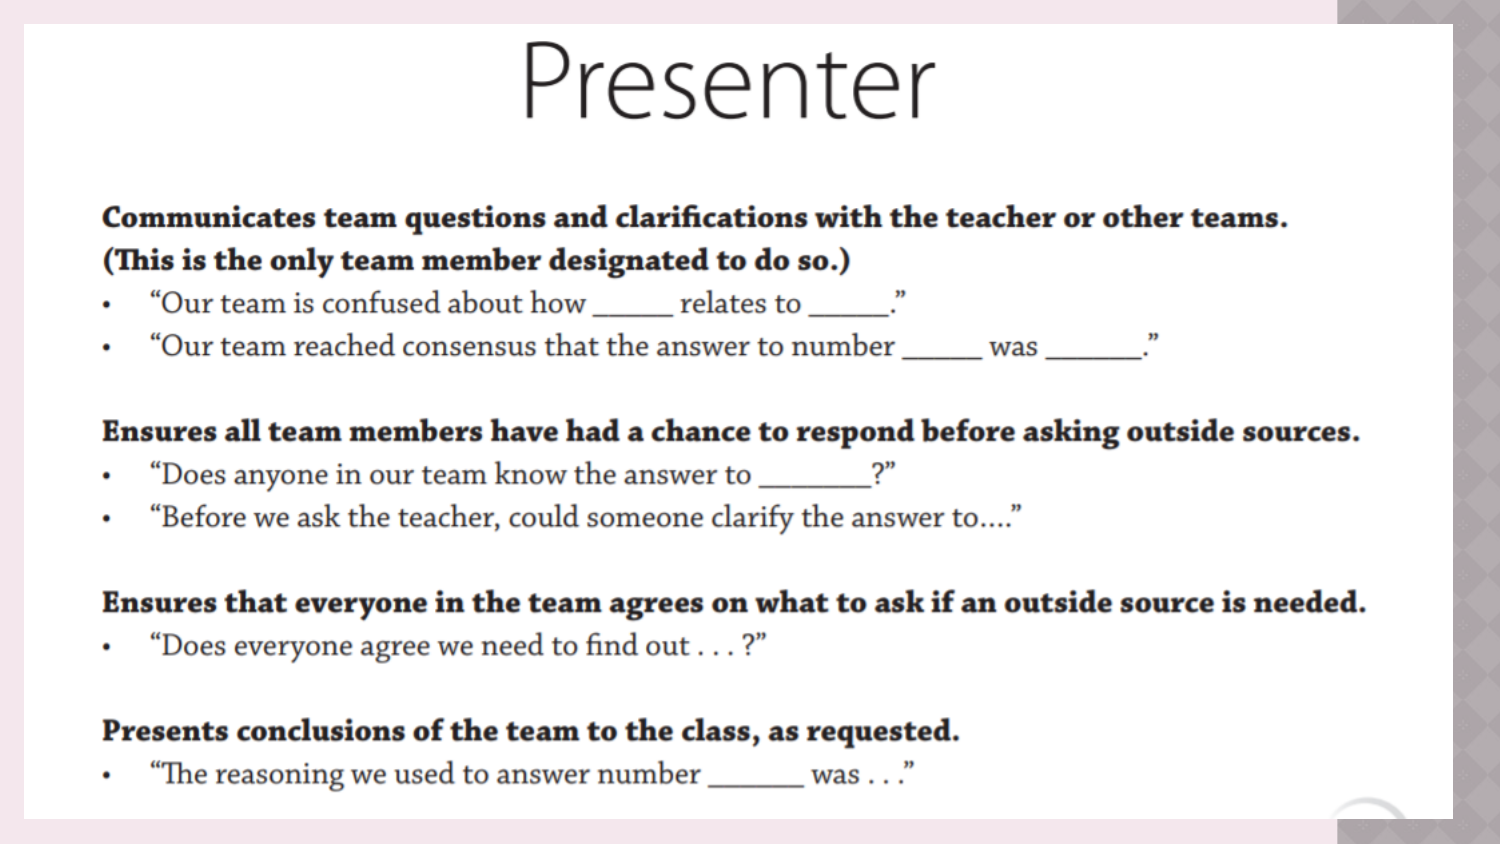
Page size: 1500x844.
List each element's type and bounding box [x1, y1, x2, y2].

picture [24, 24, 1453, 819]
